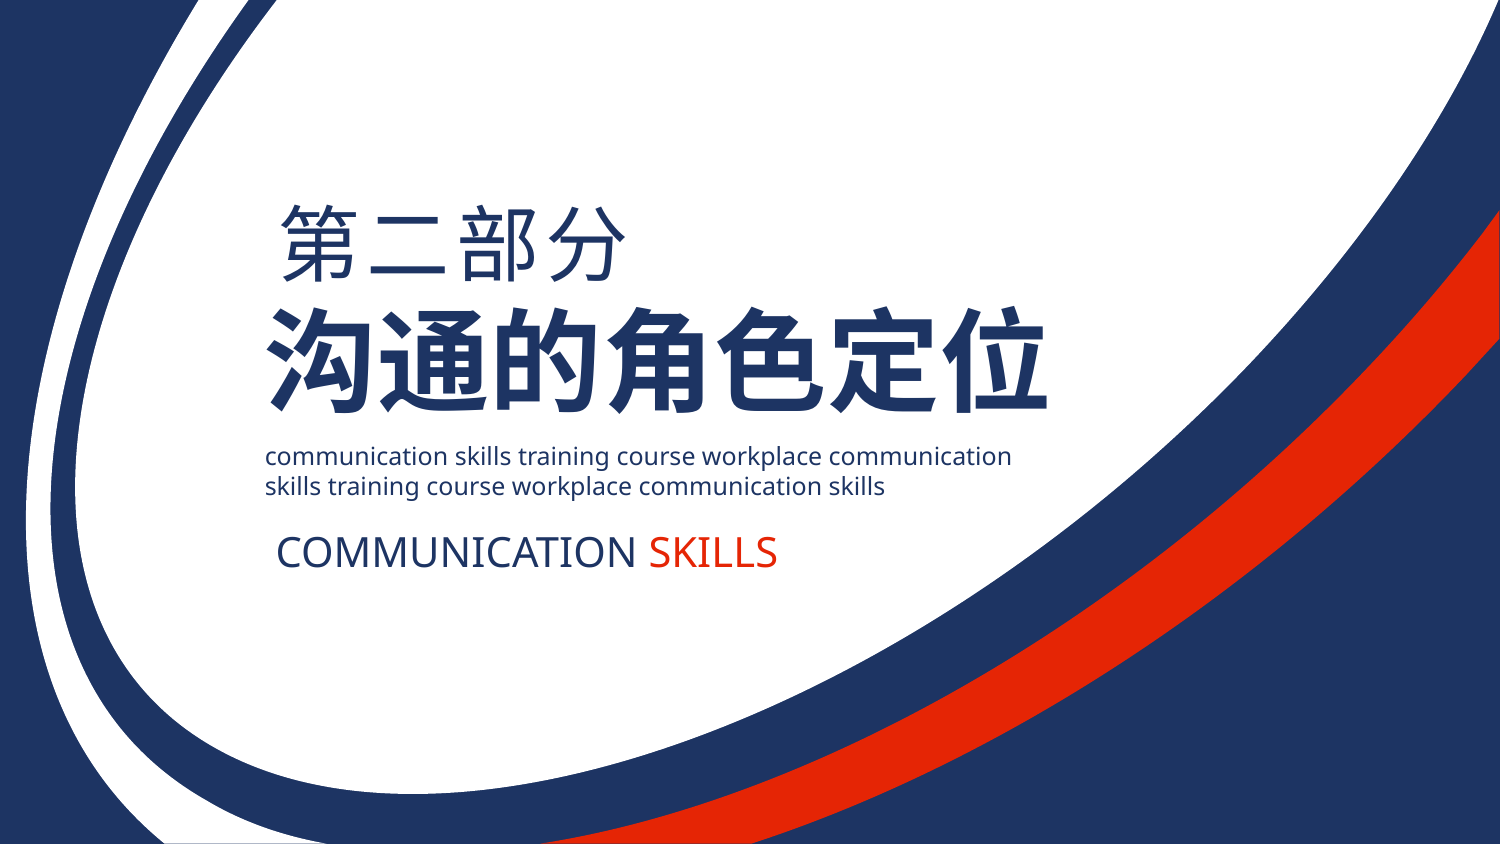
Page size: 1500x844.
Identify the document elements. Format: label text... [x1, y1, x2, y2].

text_box COMMUNICATION SKILLS [260, 518, 794, 583]
text_box 沟通的角色定位 [249, 283, 1088, 420]
text_box [75, 0, 1499, 794]
text_box 第二部分 [262, 184, 664, 297]
text_box [540, 210, 1500, 844]
text_box [25, 0, 327, 844]
text_box communication skills training course workplace communication skills training course workplace communication skills [249, 432, 1038, 508]
